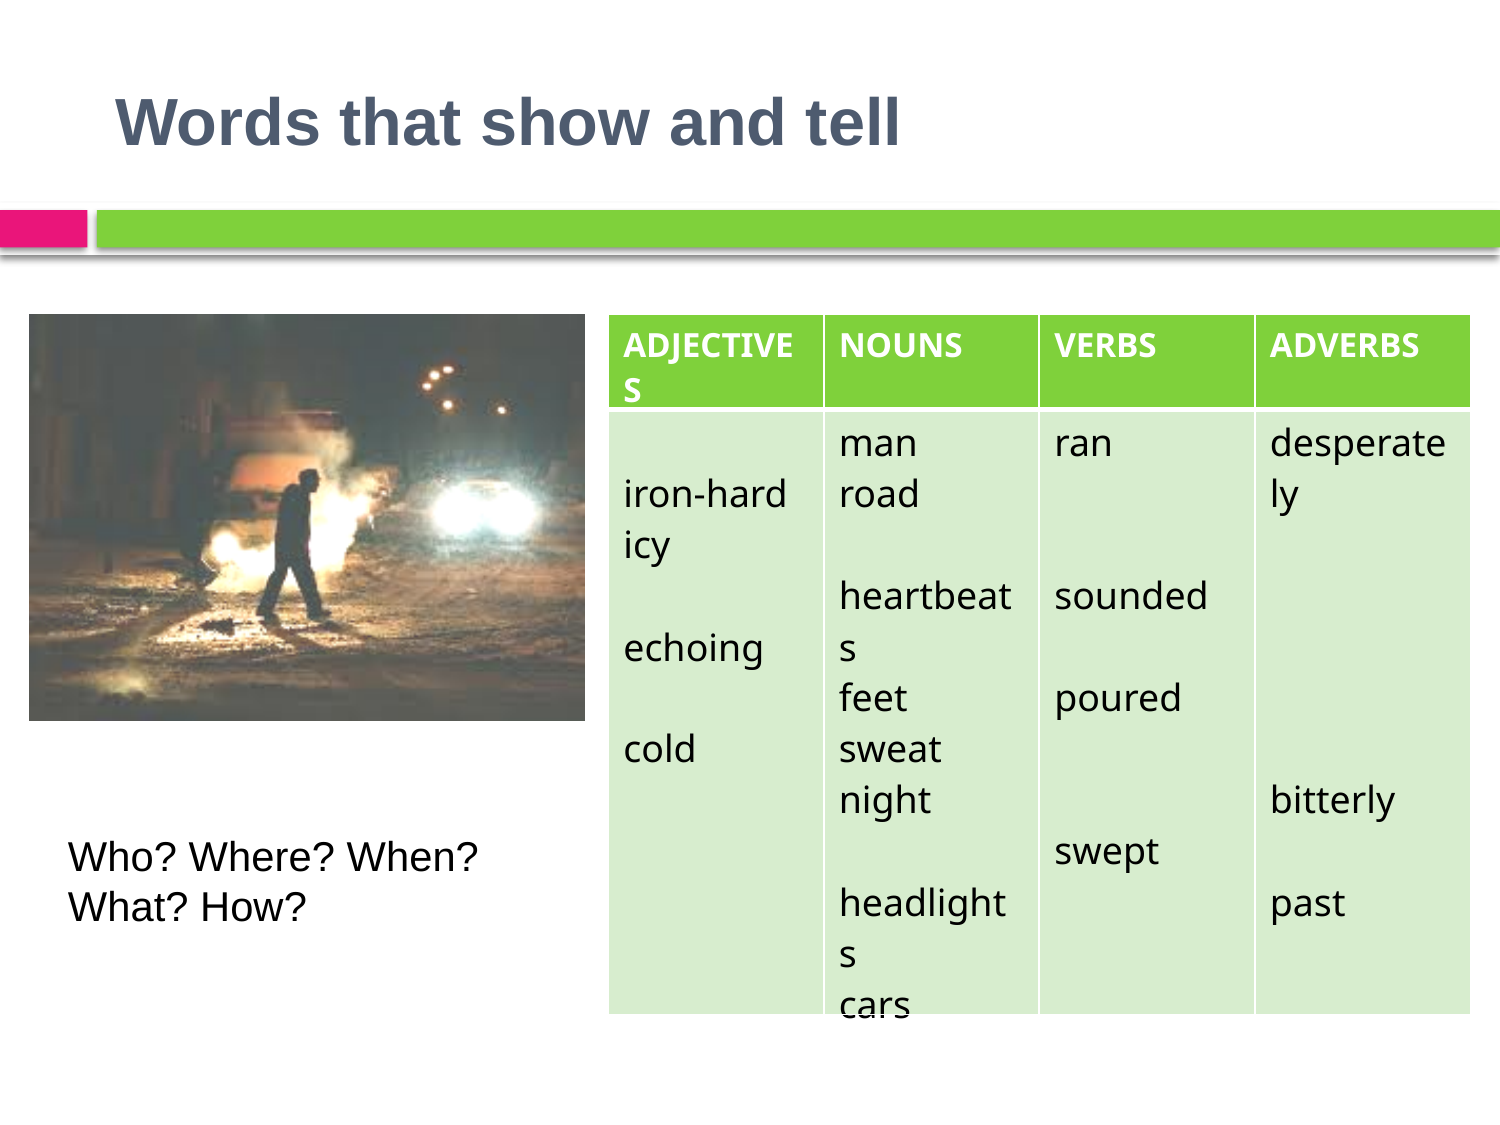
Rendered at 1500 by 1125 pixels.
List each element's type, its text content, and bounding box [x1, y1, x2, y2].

table_cell iron-hard icy echoing cold [609, 412, 823, 1014]
text_box Who? Where? When? What? How? [53, 822, 607, 938]
table_cell man road heartbeats feet sweat night headlights cars [825, 412, 1038, 1014]
table_header NOUNS [825, 315, 1038, 407]
table_header VERBS [1040, 315, 1254, 407]
table_cell desperately bitterly past [1256, 412, 1470, 1014]
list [29, 314, 585, 721]
table_cell ran sounded poured swept [1040, 412, 1254, 1014]
table_header ADVERBS [1256, 315, 1470, 407]
title Words that show and tell [100, 37, 1438, 200]
table_header ADJECTIVES [609, 315, 823, 407]
